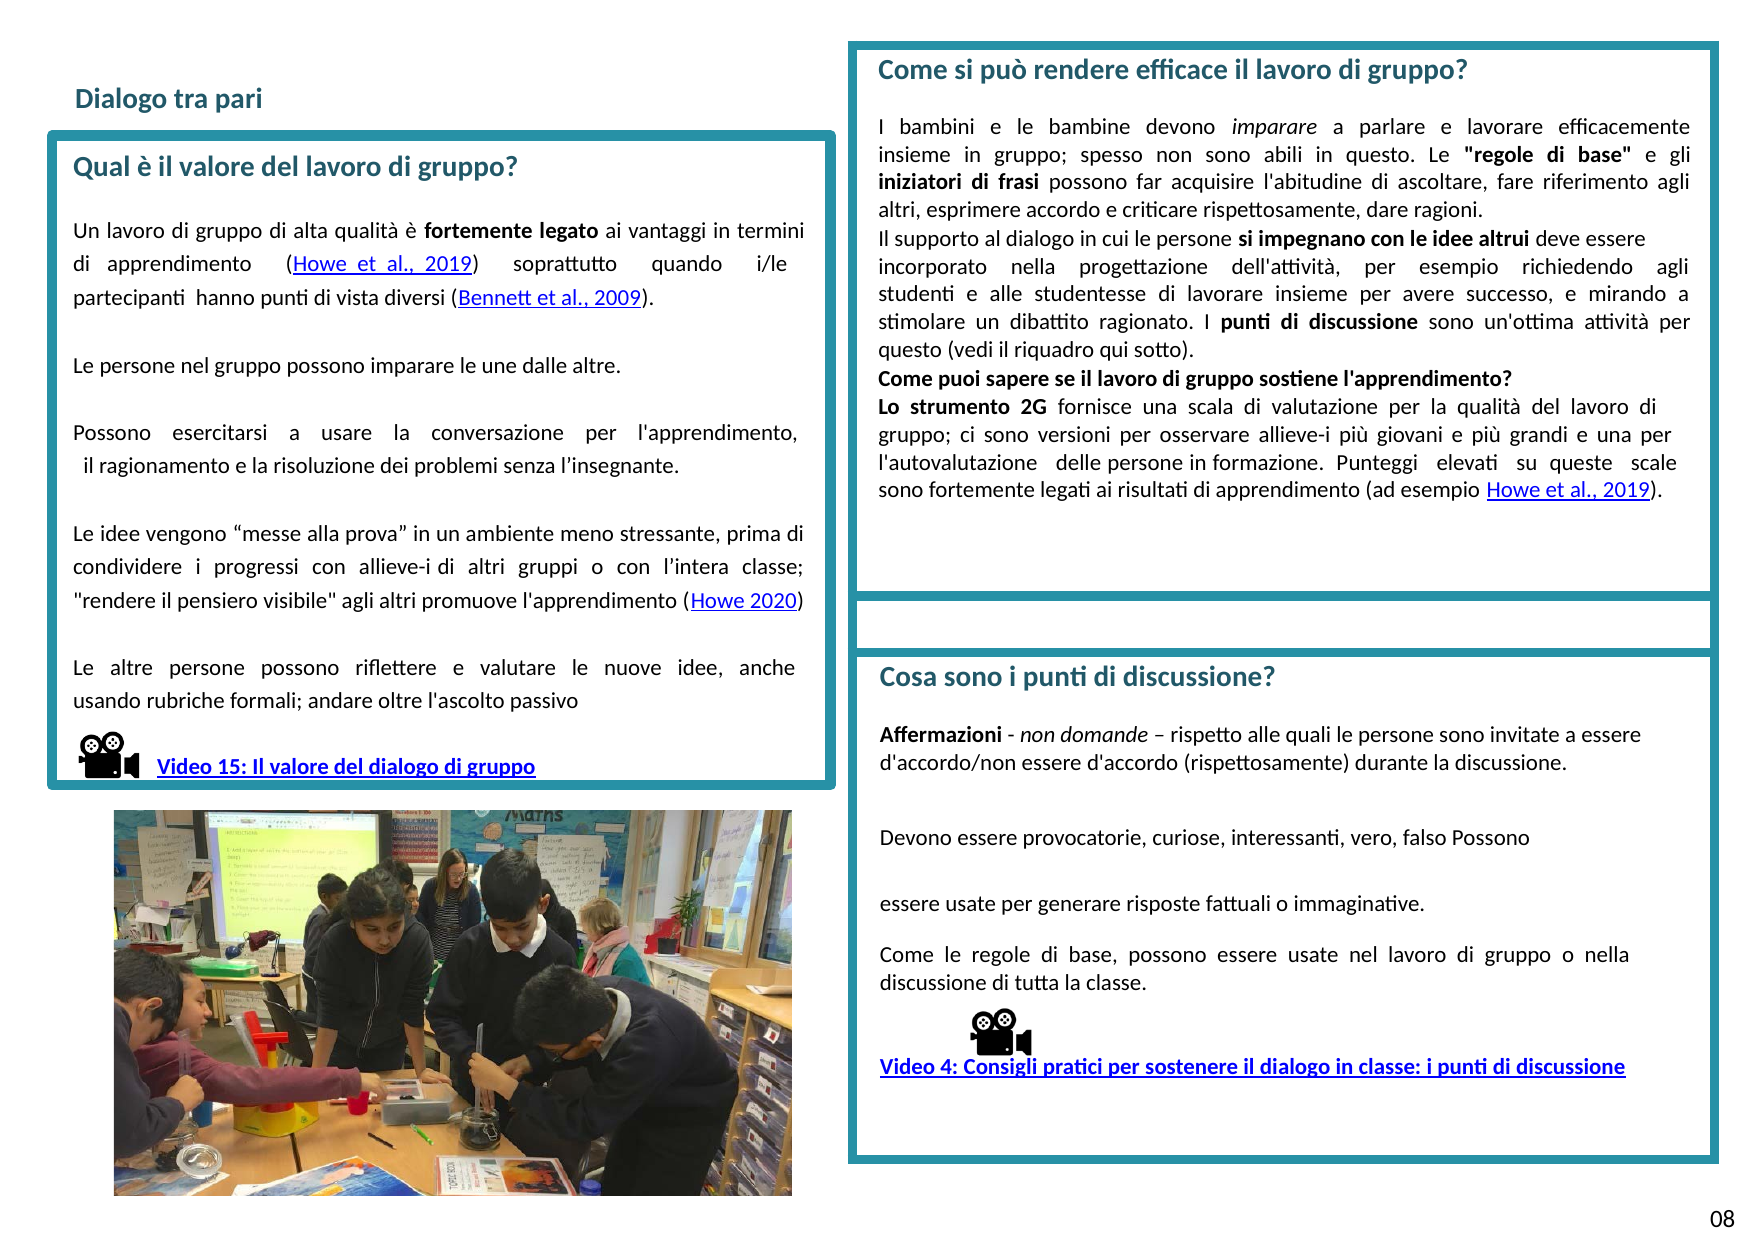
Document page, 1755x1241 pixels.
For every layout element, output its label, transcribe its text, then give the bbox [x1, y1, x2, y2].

text_box [72, 718, 145, 791]
text_box Qual è il valore del lavoro di gruppo? Un lavoro di gruppo di alta qualità è fortemente legato ai vantaggi in termini di apprendimento (Howe et al., 2019) soprattutto quando i/le partecipanti hanno punti di vista diversi (Bennett et al., 2009). Le persone nel gruppo possono imparare le une dalle altre. Possono esercitarsi a usare la conversazione per l'apprendimento, il ragionamento e la risoluzione dei problemi senza l’insegnante. Le idee vengono “messe alla prova” in un ambiente meno stressante, prima di condividere i progressi con allieve-i di altri gruppi o con l’intera classe; "rendere il pensiero visibile" agli altri promuove l'apprendimento (Howe 2020) Le altre persone possono riflettere e valutare le nuove idee, anche usando rubriche formali; andare oltre l'ascolto passivo Video 15: Il valore del dialogo di gruppo [52, 135, 831, 786]
table_header Come si può rendere efficace il lavoro di gruppo? I bambini e le bambine devono imparare a parlare e lavorare efficacemente insieme in gruppo; spesso non sono abili in questo. Le "regole di base" e gli iniziatori di frasi possono far acquisire l'abitudine di ascoltare, fare riferimento agli altri, esprimere accordo e criticare rispettosamente, dare ragioni. Il supporto al dialogo in cui le persone si impegnano con le idee altrui deve essere incorporato nella progettazione dell'attività, per esempio richiedendo agli studenti e alle studentesse di lavorare insieme per avere successo, e mirando a stimolare un dibattito ragionato. I punti di discussione sono un'ottima attività per questo (vedi il riquadro qui sotto). Come puoi sapere se il lavoro di gruppo sostiene l'apprendimento? Lo strumento 2G fornisce una scala di valutazione per la qualità del lavoro di gruppo; ci sono versioni per osservare allieve-i più giovani e più grandi e una per l'autovalutazione delle persone in formazione. Punteggi elevati su queste scale sono fortemente legati ai risultati di apprendimento (ad esempio Howe et al., 2019). [857, 50, 1710, 591]
text_box 08 [1695, 1195, 1752, 1241]
table_cell [857, 601, 1710, 648]
text_box Dialogo tra pari [72, 78, 265, 114]
text_box [113, 810, 792, 1196]
table_cell Cosa sono i punti di discussione? Affermazioni - non domande – rispetto alle quali le persone sono invitate a essere d'accordo/non essere d'accordo (rispettosamente) durante la discussione. Devono essere provocatorie, curiose, interessanti, vero, falso Possono essere usate per generare risposte fattuali o immaginative. Come le regole di base, possono essere usate nel lavoro di gruppo o nella discussione di tutta la classe. Video 4: Consigli pratici per sostenere il dialogo in classe: i punti di discussione [857, 657, 1710, 1155]
